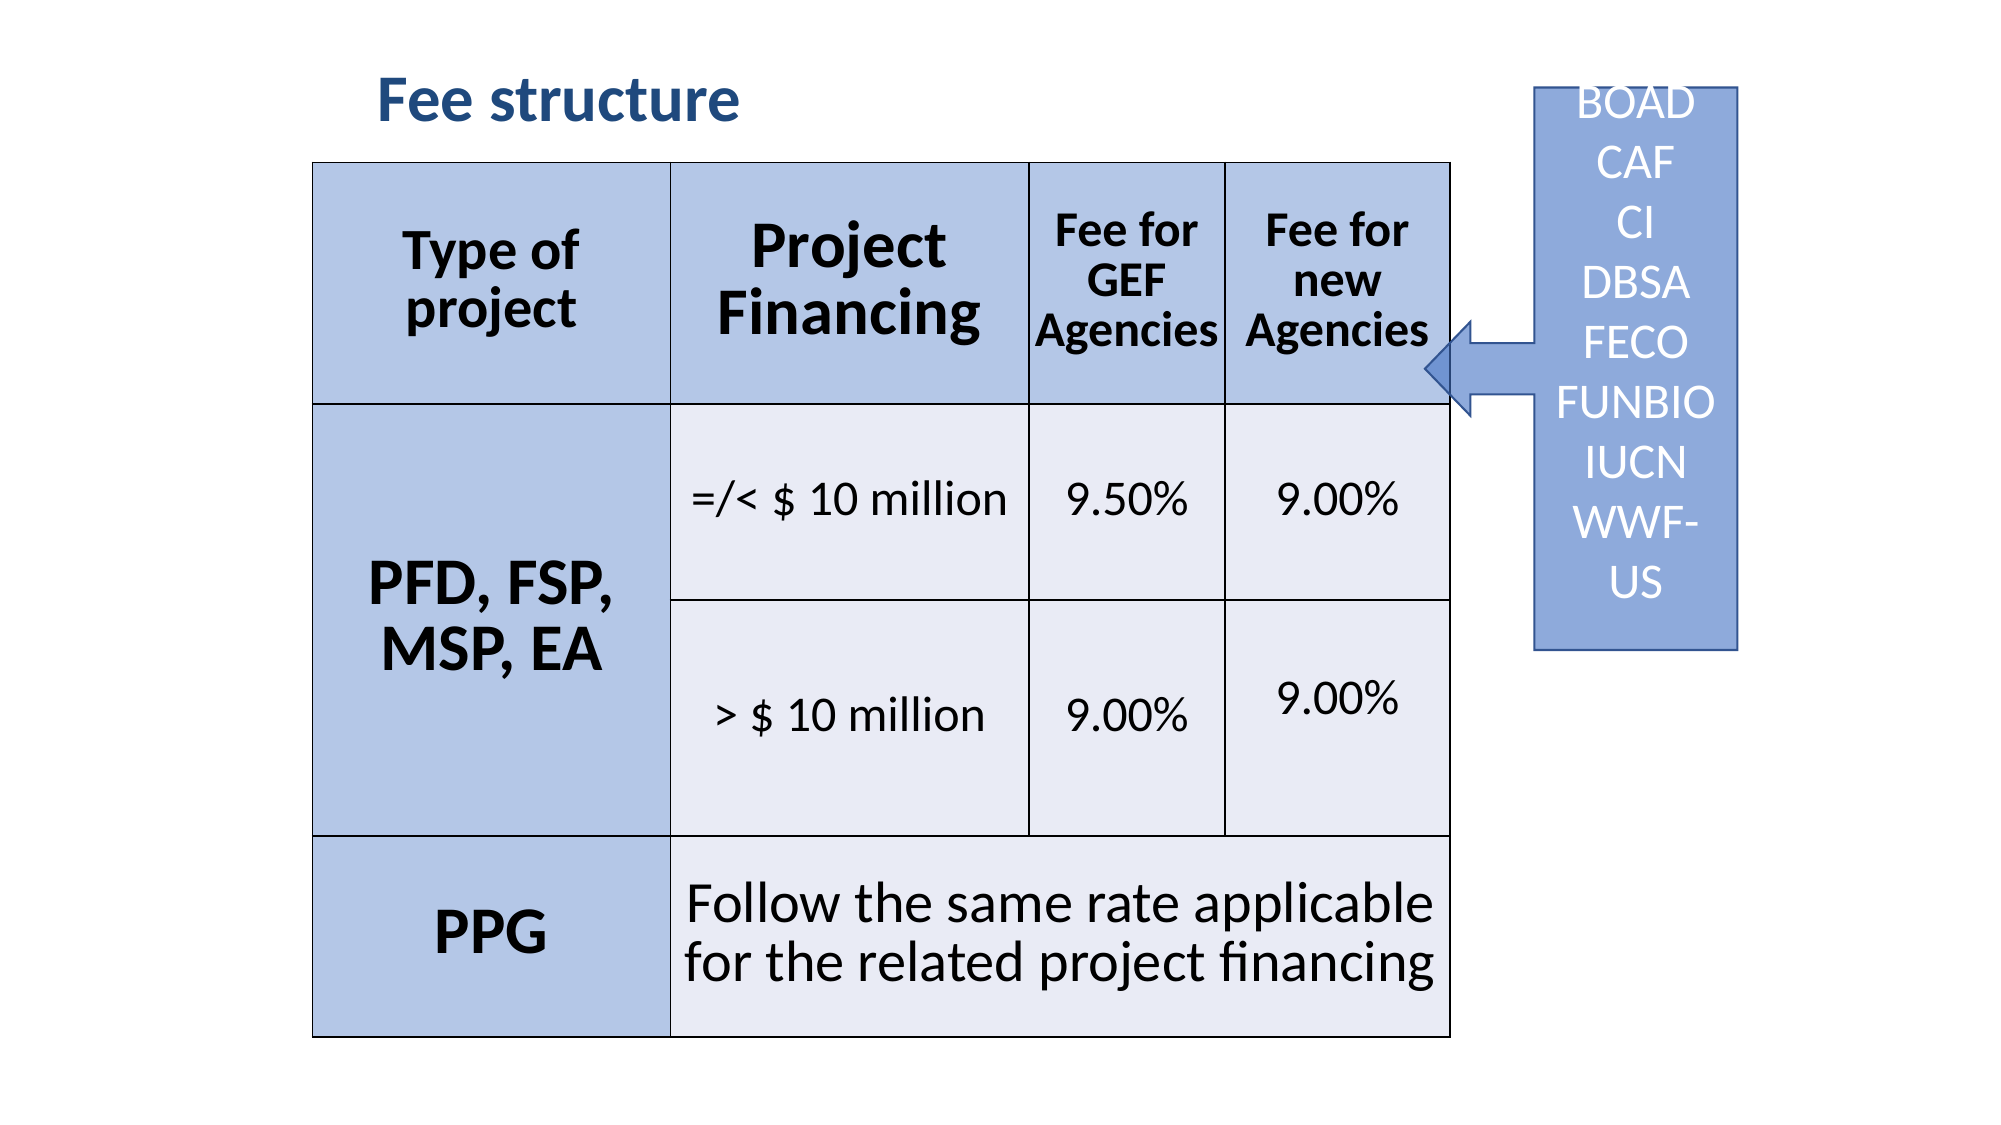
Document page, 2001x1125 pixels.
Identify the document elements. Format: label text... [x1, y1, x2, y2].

table_header Type of project [313, 163, 670, 403]
table_cell 9.00% [1030, 601, 1224, 835]
table_cell Follow the same rate applicable for the related project financing [671, 837, 1449, 1036]
table_header Fee for new Agencies [1226, 163, 1449, 403]
table_header Project Financing [671, 163, 1028, 403]
table_cell PPG [313, 837, 670, 1036]
table_header Fee for GEF Agencies [1030, 163, 1224, 403]
table_cell 9.00% [1226, 601, 1449, 835]
text_box BOAD CAF CI DBSA FECO FUNBIO IUCN WWF-US [1423, 86, 1739, 652]
table_cell > $ 10 million [671, 601, 1028, 835]
table_cell 9.00% [1226, 405, 1449, 599]
table_cell 9.50% [1030, 405, 1224, 599]
title Fee structure [362, 24, 1675, 175]
table_cell =/< $ 10 million [671, 405, 1028, 599]
table_cell PFD, FSP, MSP, EA [313, 405, 670, 835]
